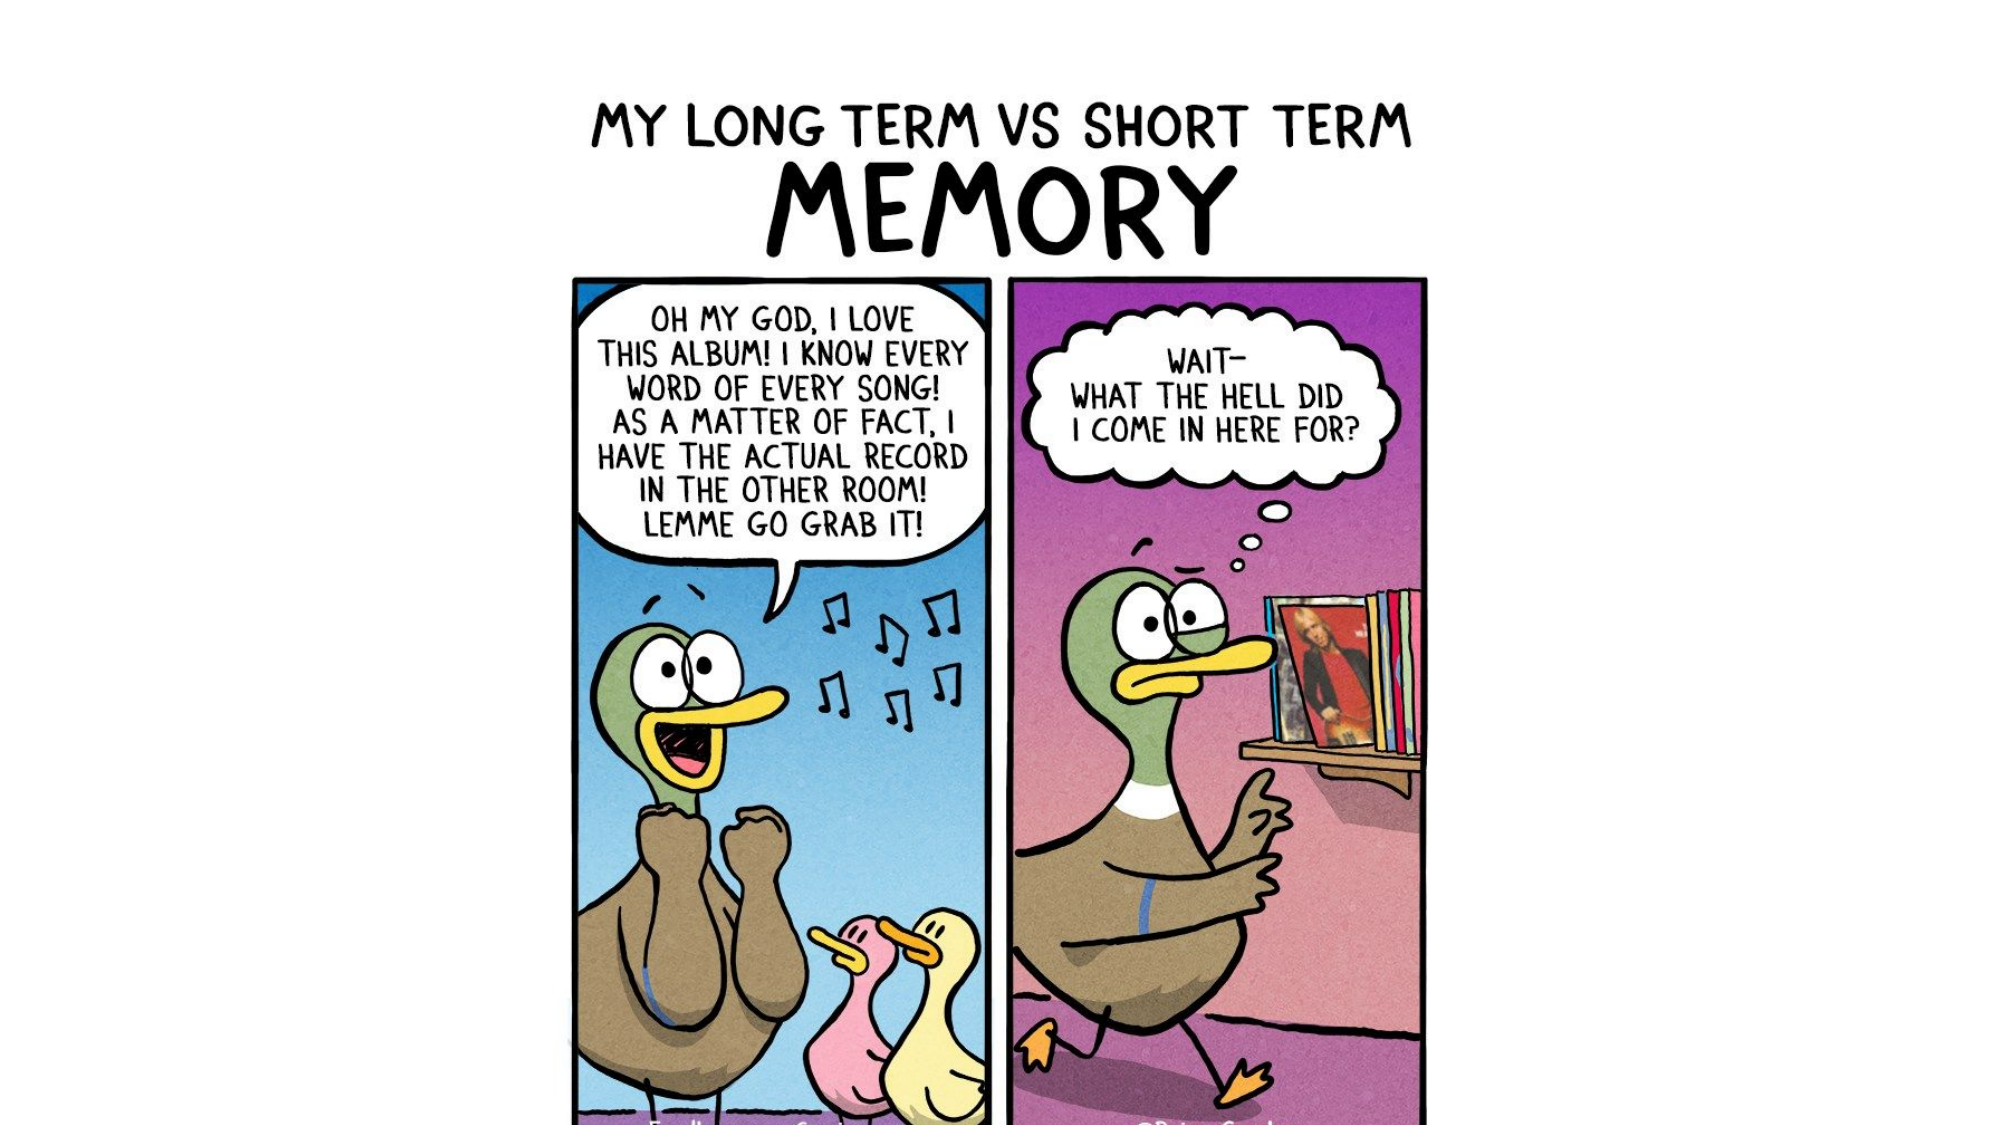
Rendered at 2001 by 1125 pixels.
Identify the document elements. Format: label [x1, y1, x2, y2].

picture [553, 59, 1446, 1125]
